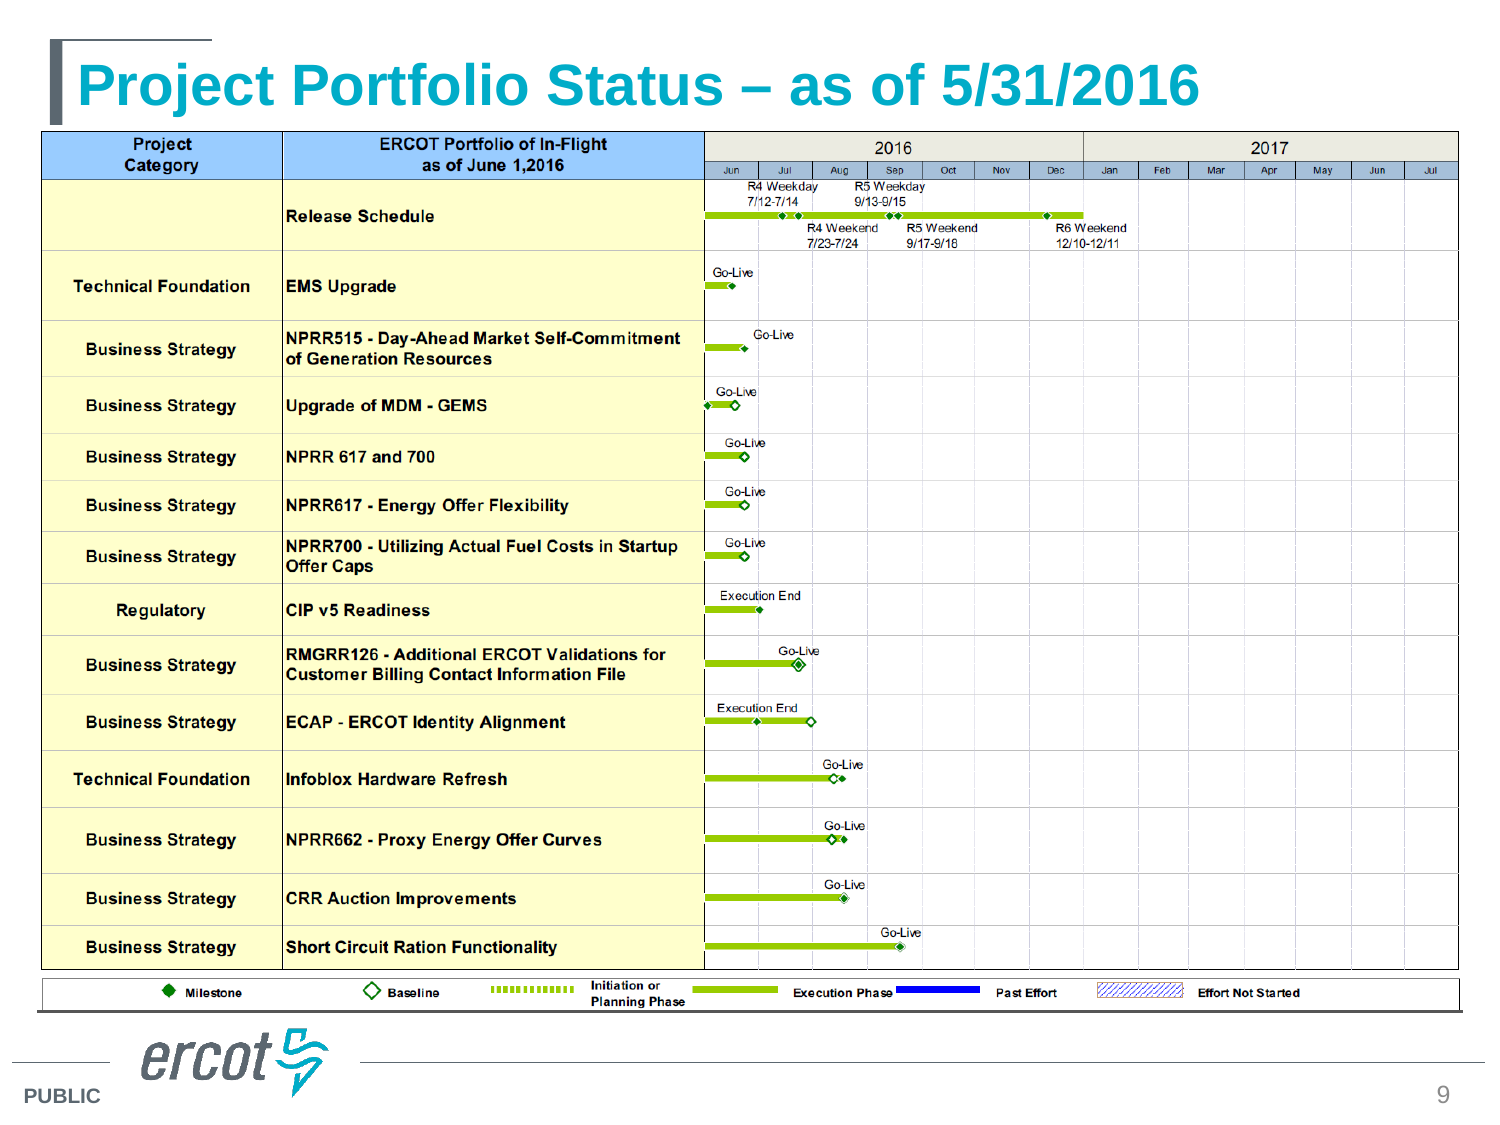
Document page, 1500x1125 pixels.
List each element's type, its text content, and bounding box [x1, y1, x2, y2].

slide_number 9 [1412, 1076, 1475, 1112]
picture [37, 127, 1464, 1013]
picture [137, 1024, 332, 1100]
title Project Portfolio Status – as of 5/31/2016 [62, 39, 1325, 125]
